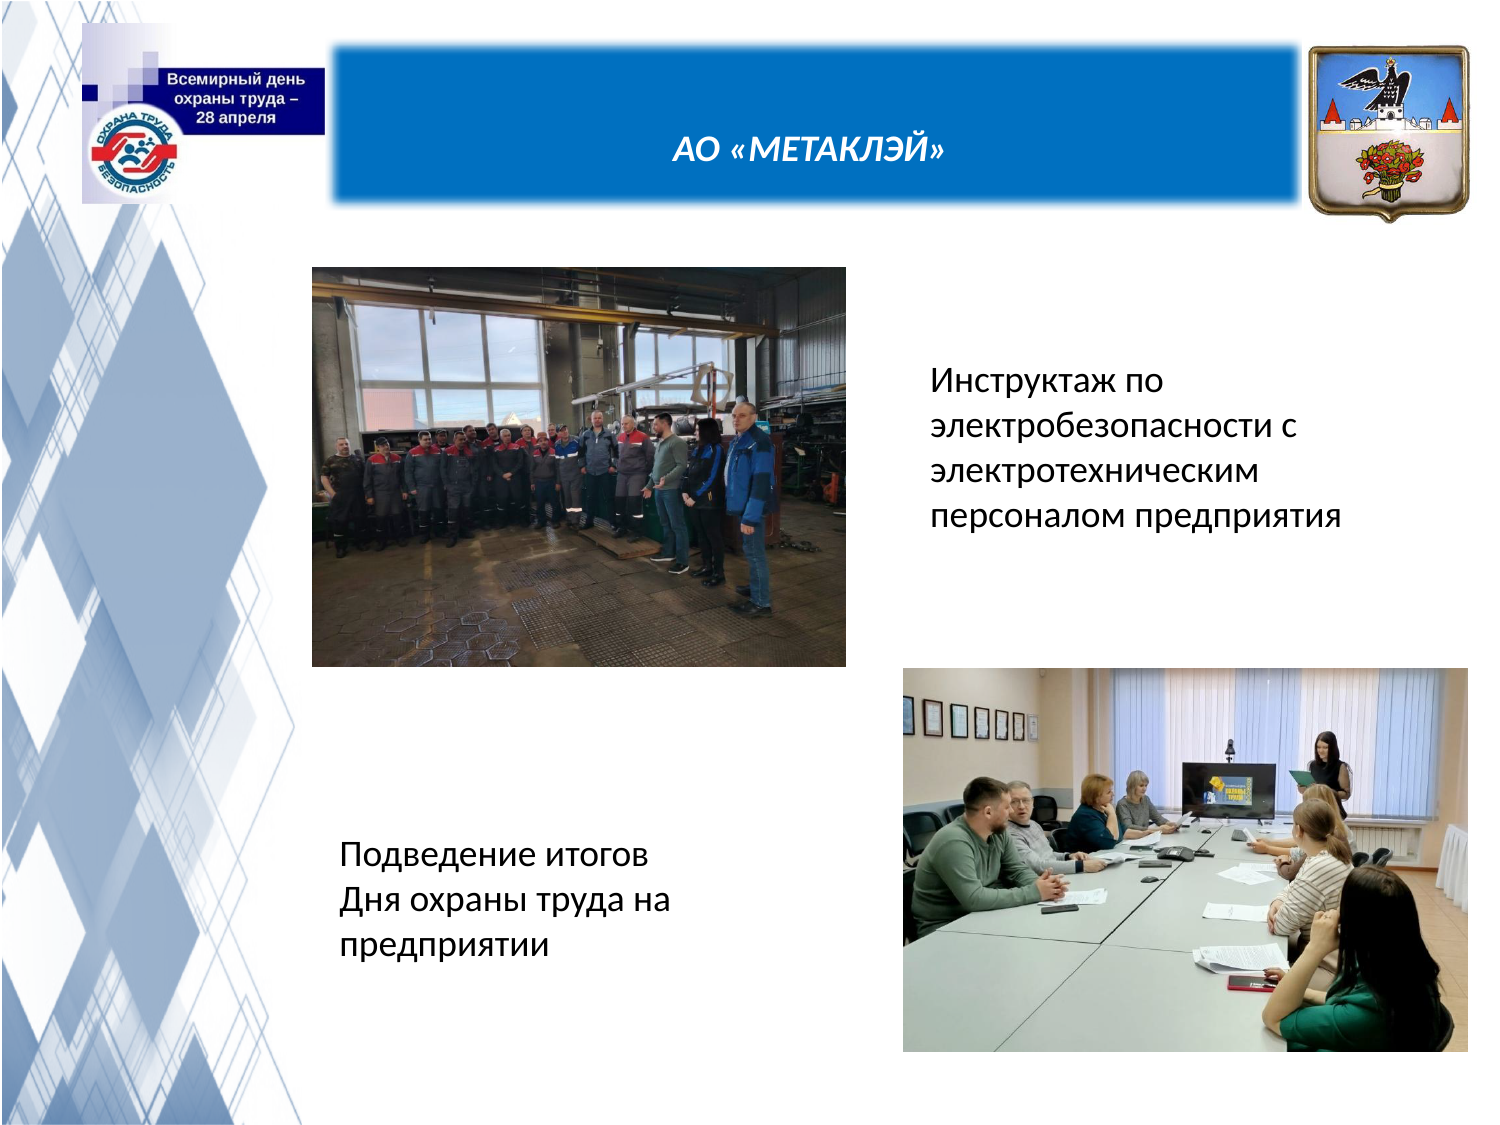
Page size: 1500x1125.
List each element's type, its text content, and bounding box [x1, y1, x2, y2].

picture [0, 266, 846, 713]
picture [903, 668, 1469, 1052]
text_box [105, 750, 493, 801]
picture [81, 23, 325, 205]
text_box Инструктаж по электробезопасности с электротехническим персоналом предприятия [915, 302, 1436, 543]
text_box АО «МЕТАКЛЭЙ» [339, 52, 1292, 198]
text_box Подведение итогов Дня охраны труда на предприятии [324, 786, 712, 972]
picture [1302, 30, 1482, 232]
